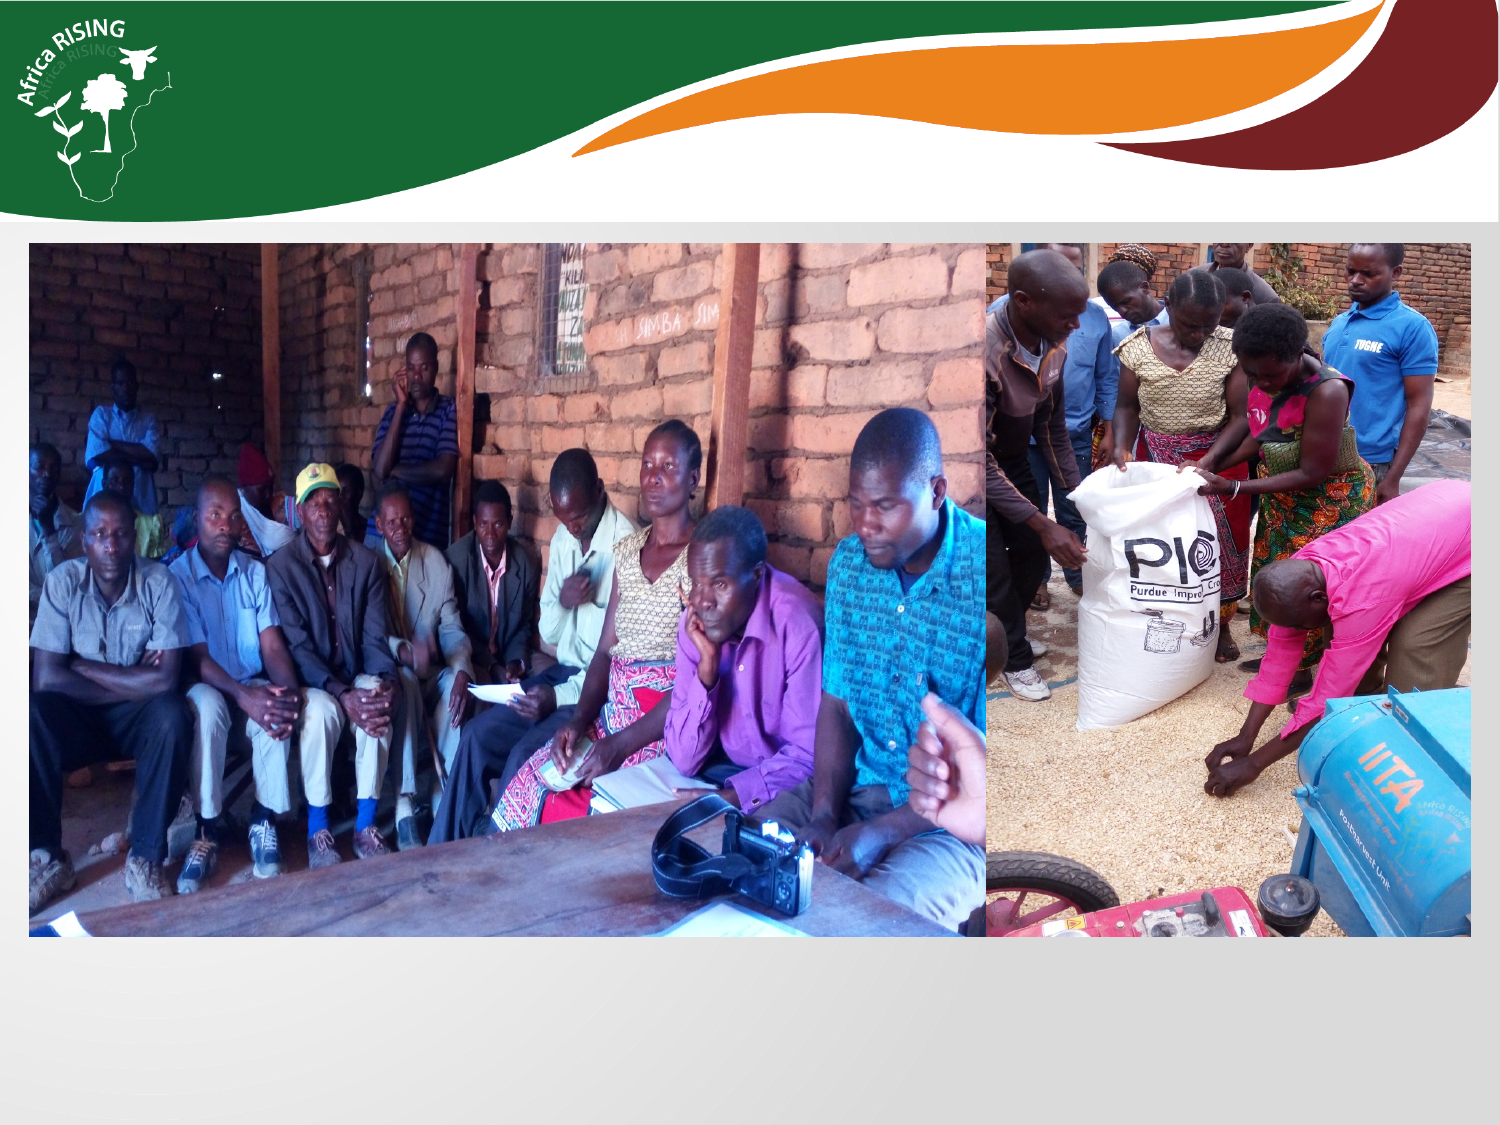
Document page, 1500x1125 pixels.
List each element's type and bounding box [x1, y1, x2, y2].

picture [0, 0, 1499, 222]
picture [28, 242, 1472, 938]
